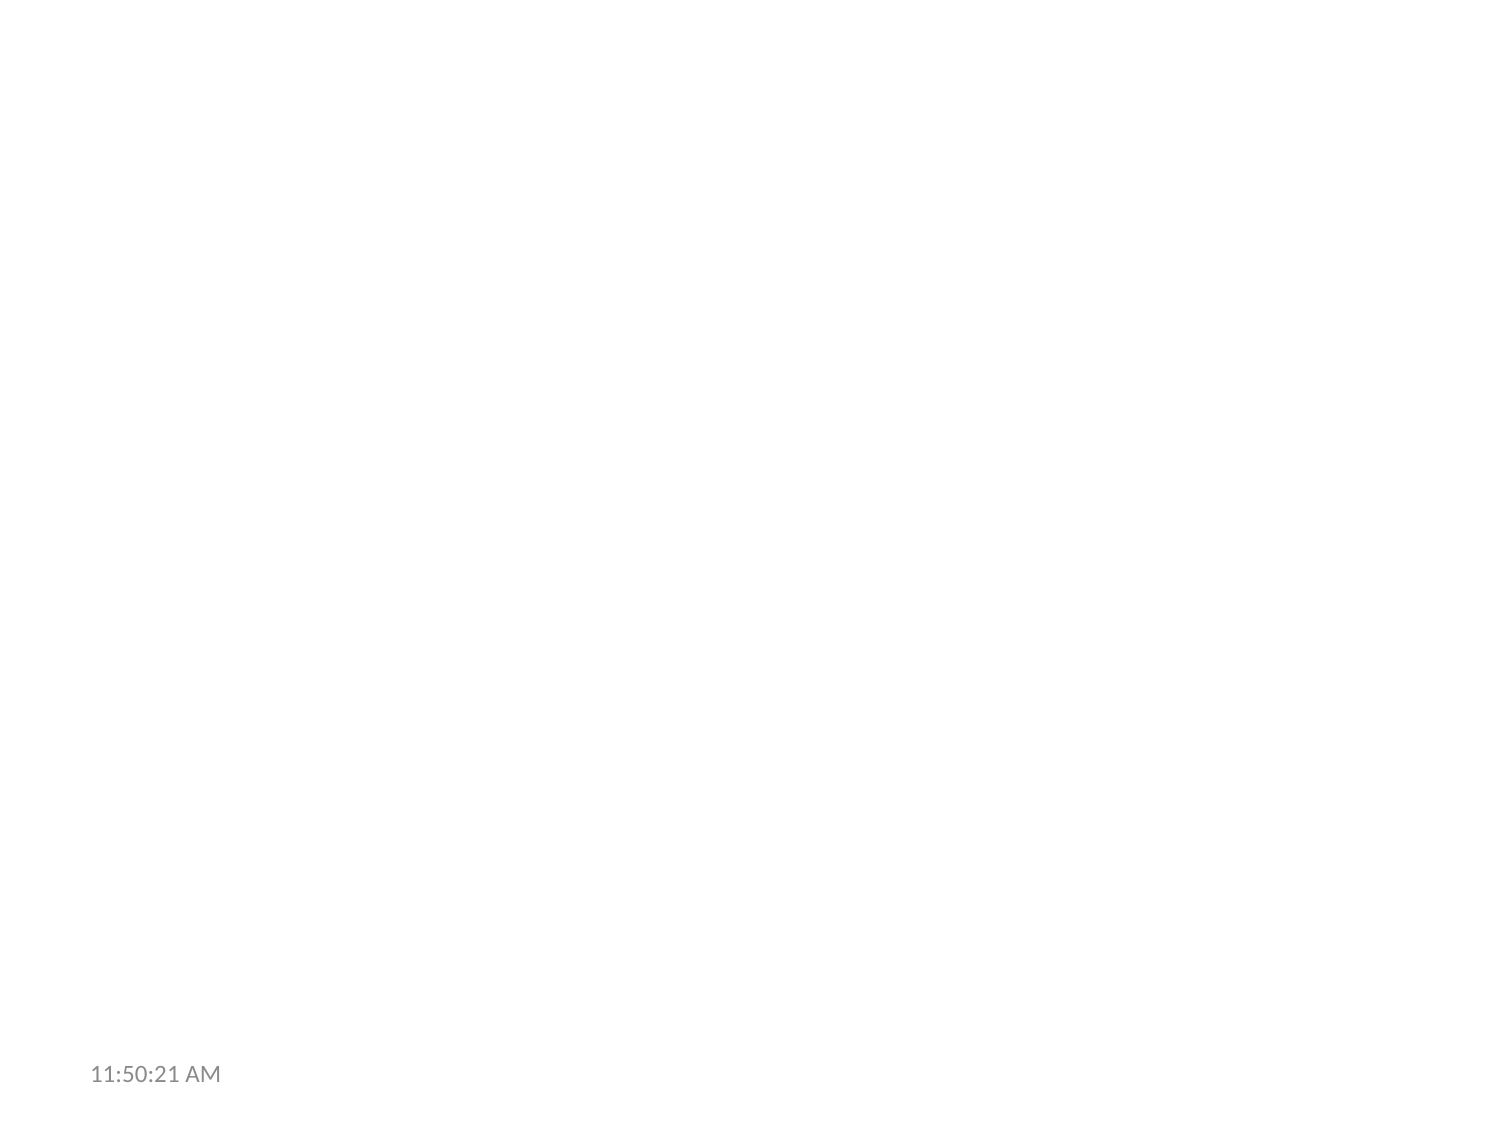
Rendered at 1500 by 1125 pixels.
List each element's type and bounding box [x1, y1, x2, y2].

slide_number [75, 1042, 425, 1103]
